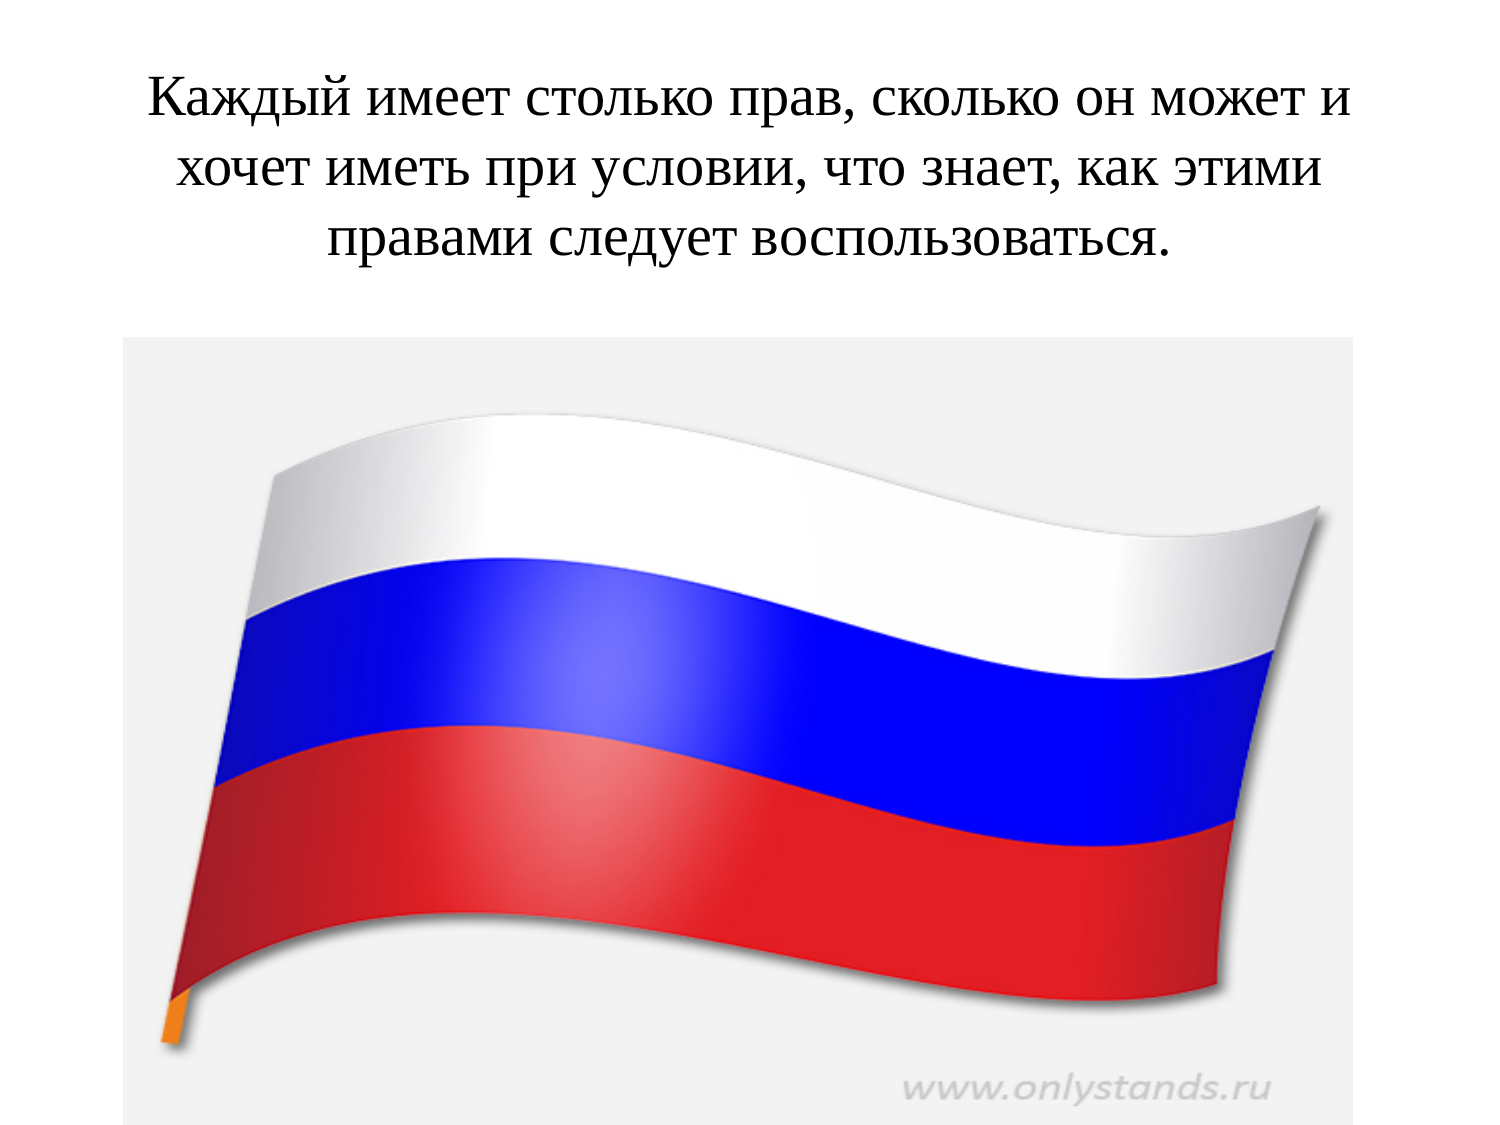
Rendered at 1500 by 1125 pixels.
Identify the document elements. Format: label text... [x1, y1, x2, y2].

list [123, 337, 1353, 1125]
title Каждый имеет столько прав, сколько он может и хочет иметь при условии, что знает, как этими правами следует воспользоваться. [74, 44, 1426, 280]
